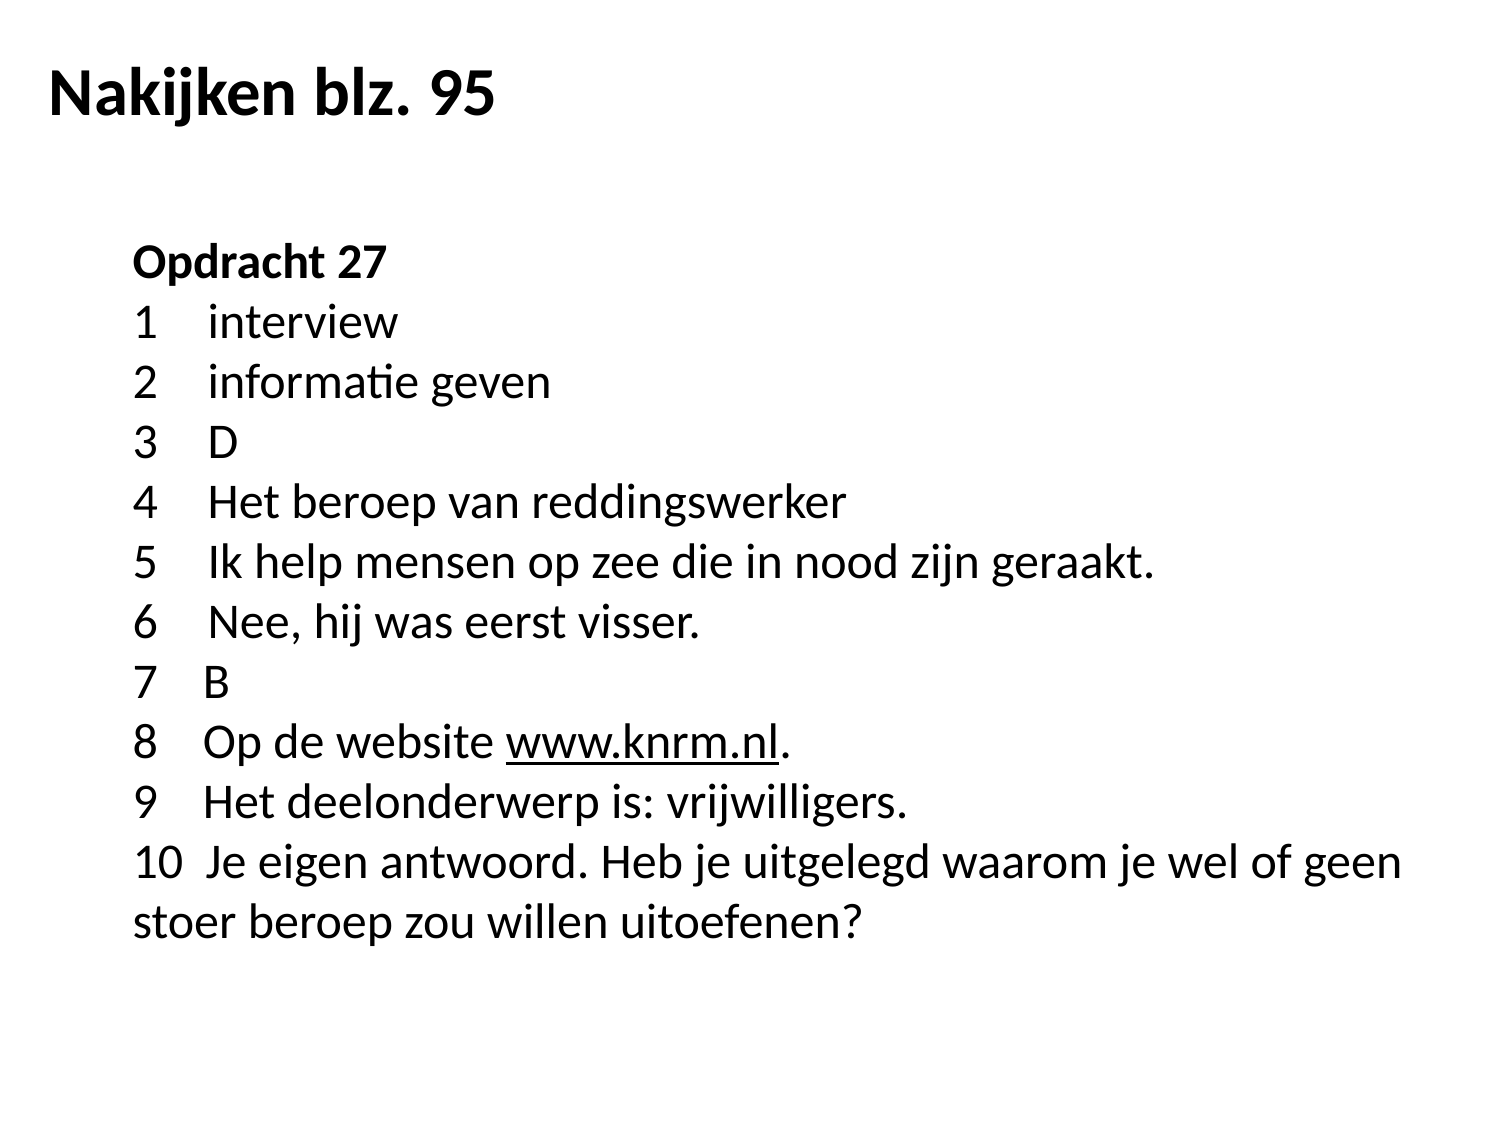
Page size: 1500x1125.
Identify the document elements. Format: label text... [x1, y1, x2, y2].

text_box Opdracht 27 interview informatie geven D Het beroep van reddingswerker Ik help mensen op zee die in nood zijn geraakt. Nee, hij was eerst visser. 7 B 8 Op de website www.knrm.nl. 9 Het deelonderwerp is: vrijwilligers. 10 Je eigen antwoord. Heb je uitgelegd waarom je wel of geen stoer beroep zou willen uitoefenen? [117, 220, 1500, 1016]
text_box Nakijken blz. 95 [34, 48, 991, 137]
